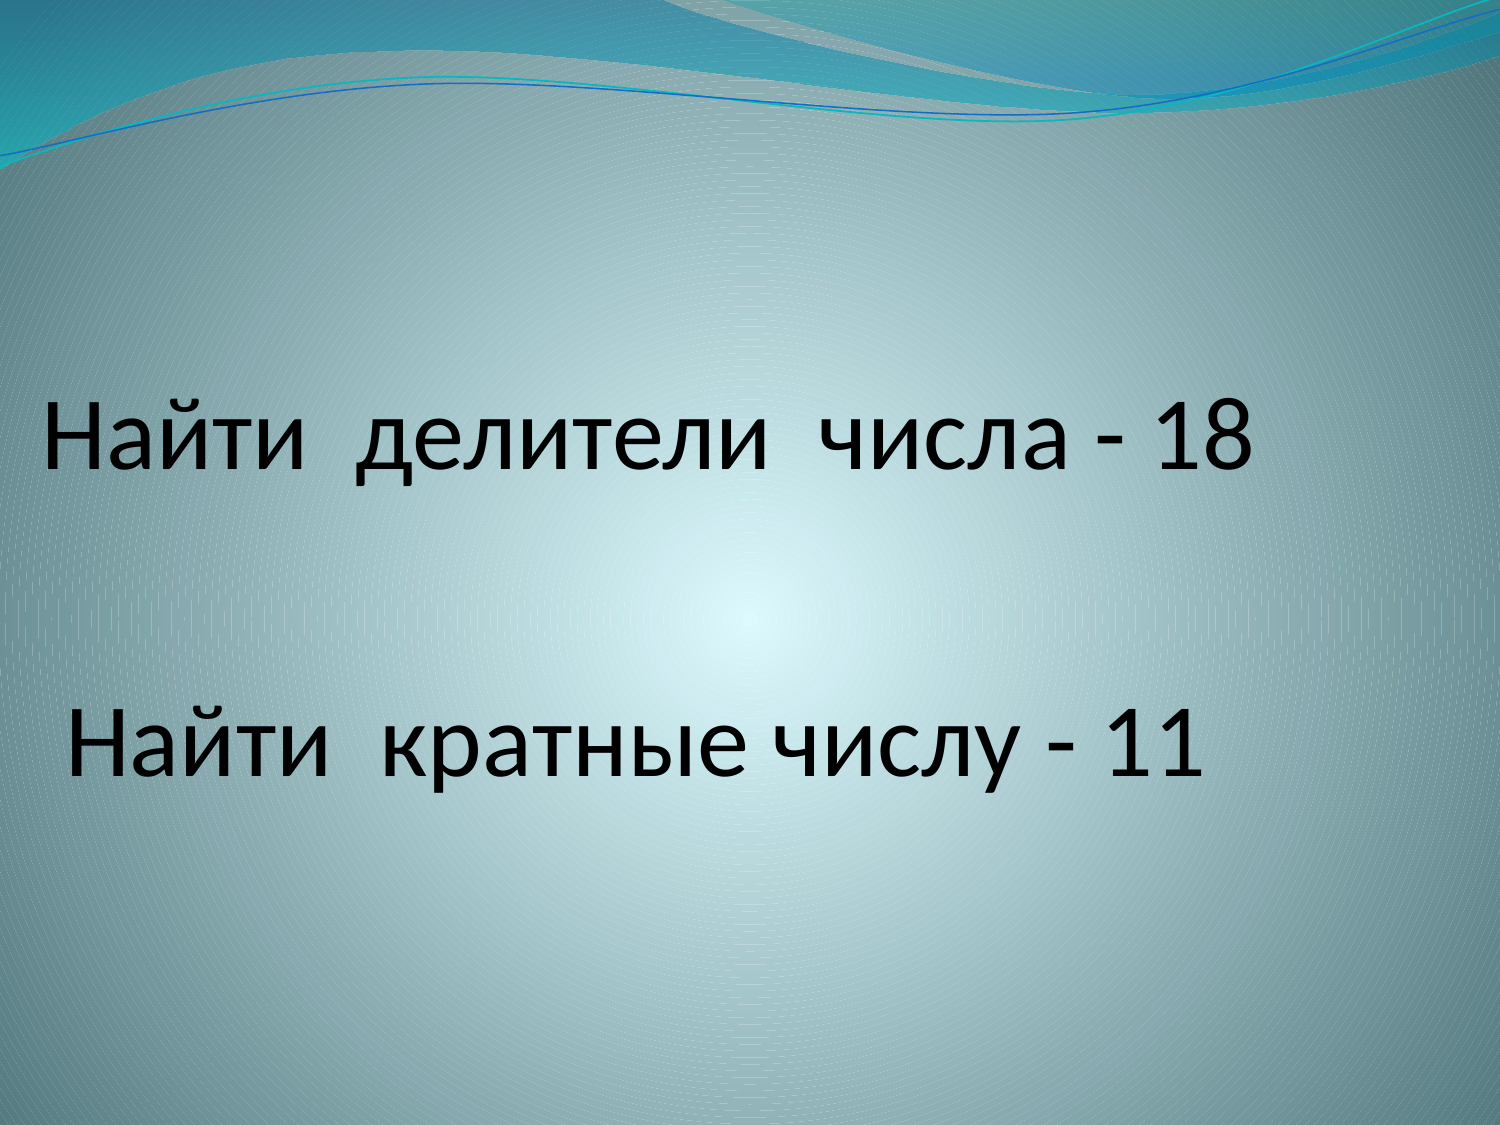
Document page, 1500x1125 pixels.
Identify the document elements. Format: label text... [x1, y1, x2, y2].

title Найти кратные числу - 11 [64, 609, 1428, 798]
text_box Найти делители числа - 18 [41, 302, 1404, 491]
